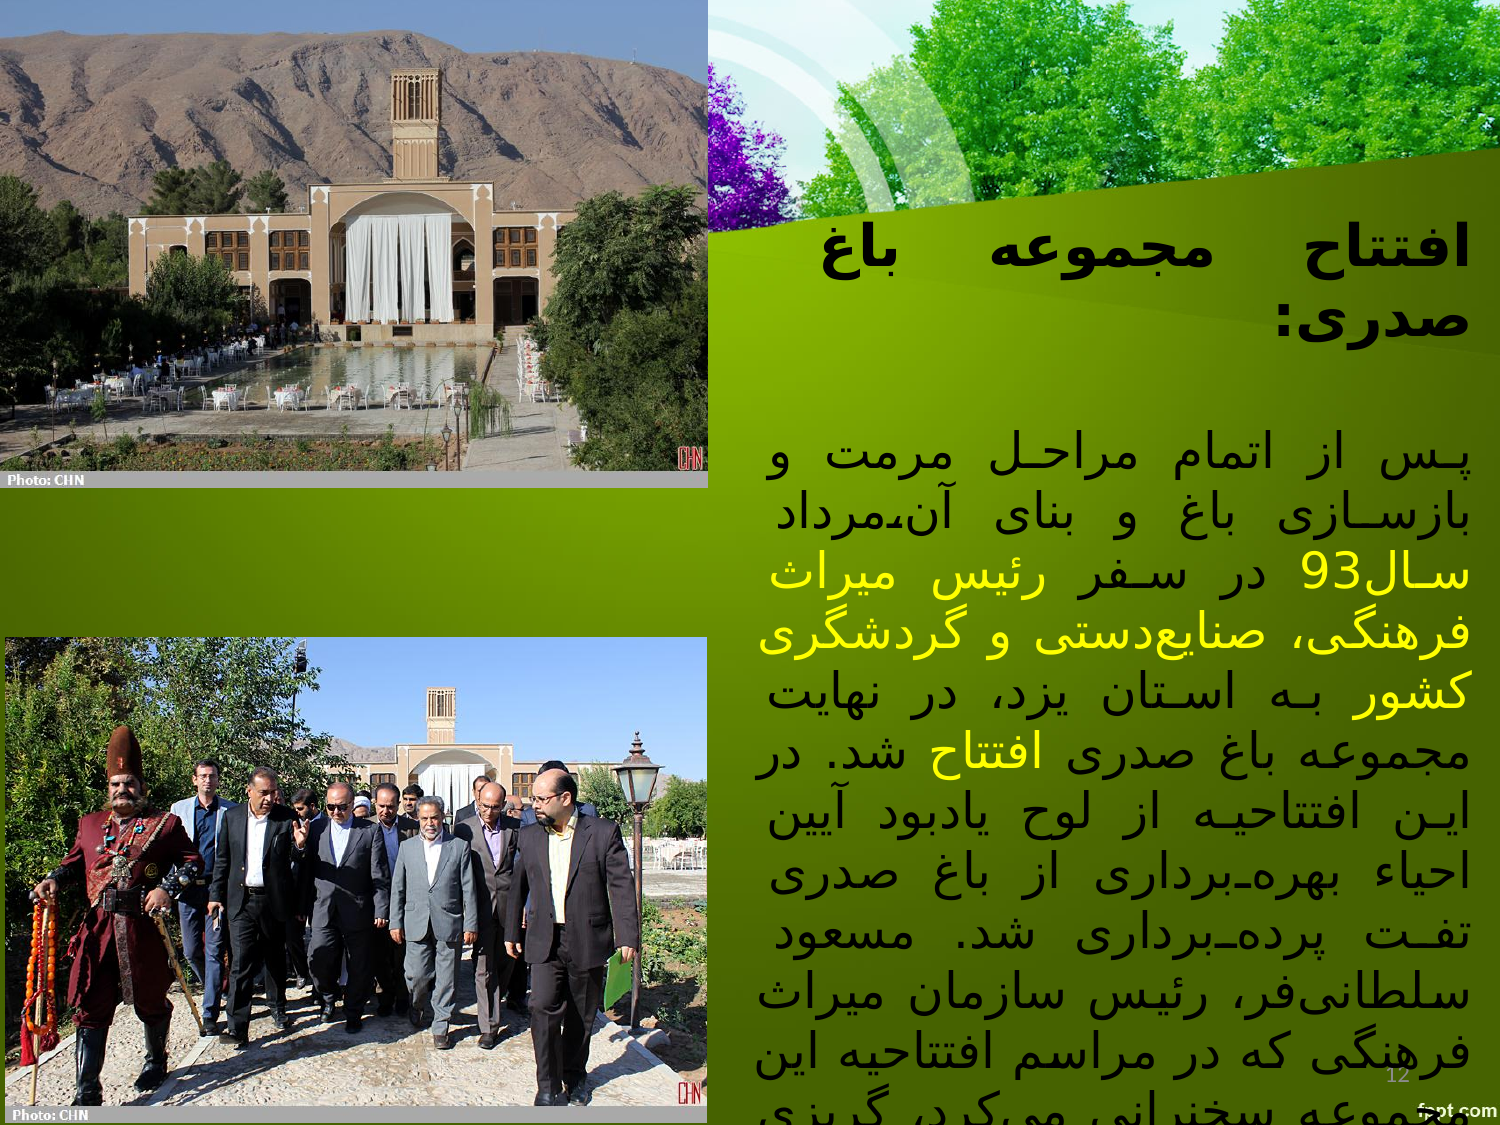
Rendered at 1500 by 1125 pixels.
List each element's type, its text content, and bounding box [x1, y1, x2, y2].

slide_number 12 [1074, 1042, 1425, 1103]
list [4, 637, 707, 1123]
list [0, 0, 708, 488]
text_box افتتاح مجموعه باغ صدری: پس از اتمام مراحل مرمت و بازسازی باغ و بنای آن،مرداد سال93 در سفر رئیس میراث فرهنگی، صنایع‌دستی و گردشگری کشور به استان یزد، در نهایت مجموعه باغ صدری افتتاح شد. در این افتتاحیه از لوح یادبود آیین احیاء بهره‌برداری از باغ صدری تفت پرده‌برداری شد. مسعود سلطانی‌فر، رئیس سازمان میراث فرهنگی که در مراسم افتتاحیه این مجموعه سخنرانی می‌کرد، گریزی به بناها و آثار تاریخی استان یزد زد که تعدادشان حدود 1500 اثر است که به گفته او تنها یک درصد از این آثار مرمت و احیا شده‌ است. [737, 200, 1488, 1125]
picture [0, 0, 1500, 1125]
